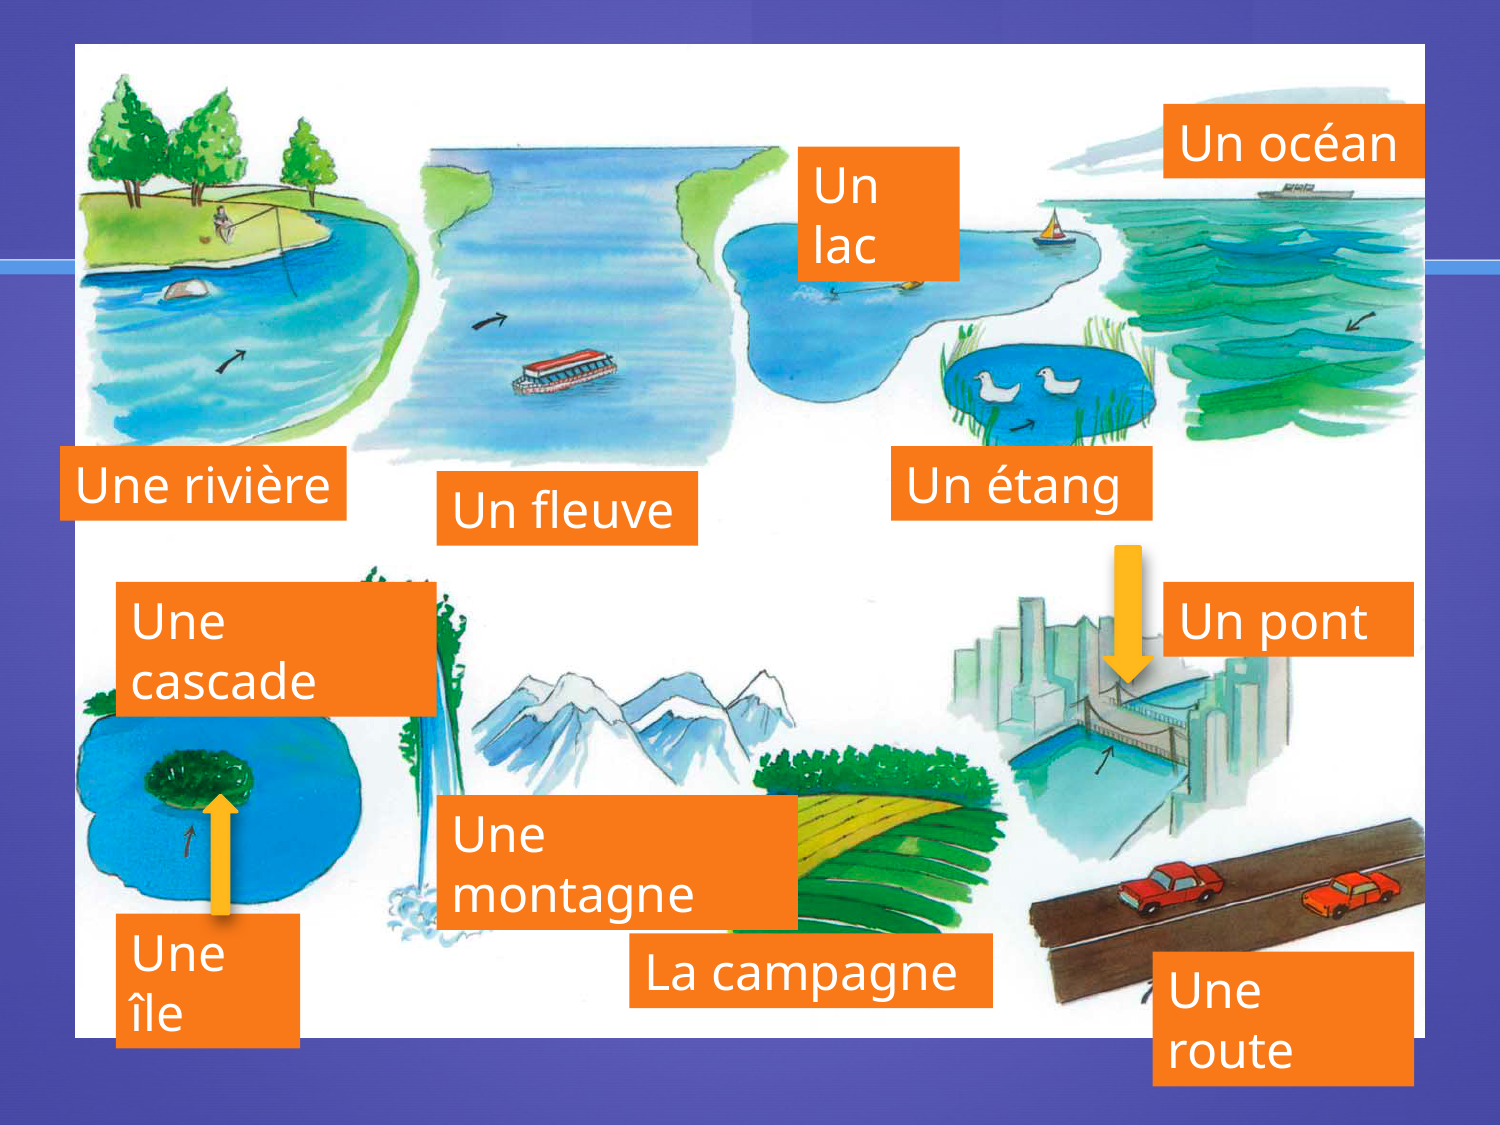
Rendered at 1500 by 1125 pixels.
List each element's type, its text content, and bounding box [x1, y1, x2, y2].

text_box Une rivière [60, 446, 66, 521]
picture [73, 43, 1426, 1039]
text_box Une route [1152, 1058, 1415, 1087]
